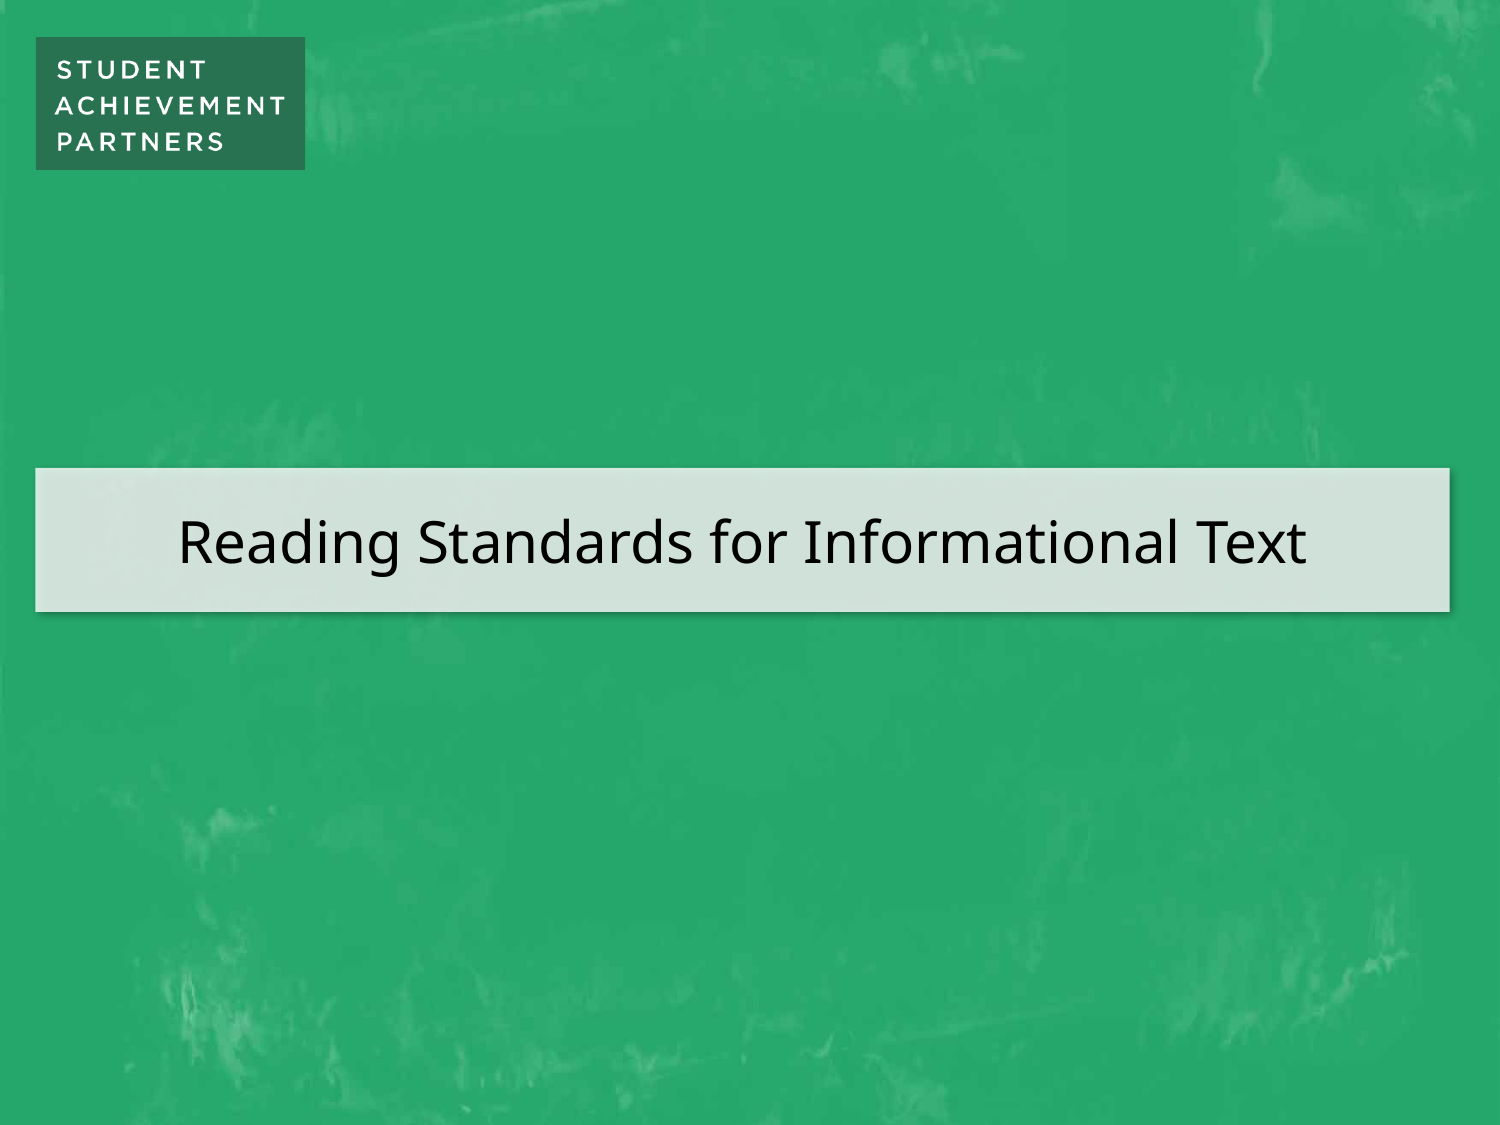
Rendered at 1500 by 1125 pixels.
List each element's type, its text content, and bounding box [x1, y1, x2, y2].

picture [0, 0, 1500, 1125]
title Reading Standards for Informational Text [35, 468, 1450, 612]
